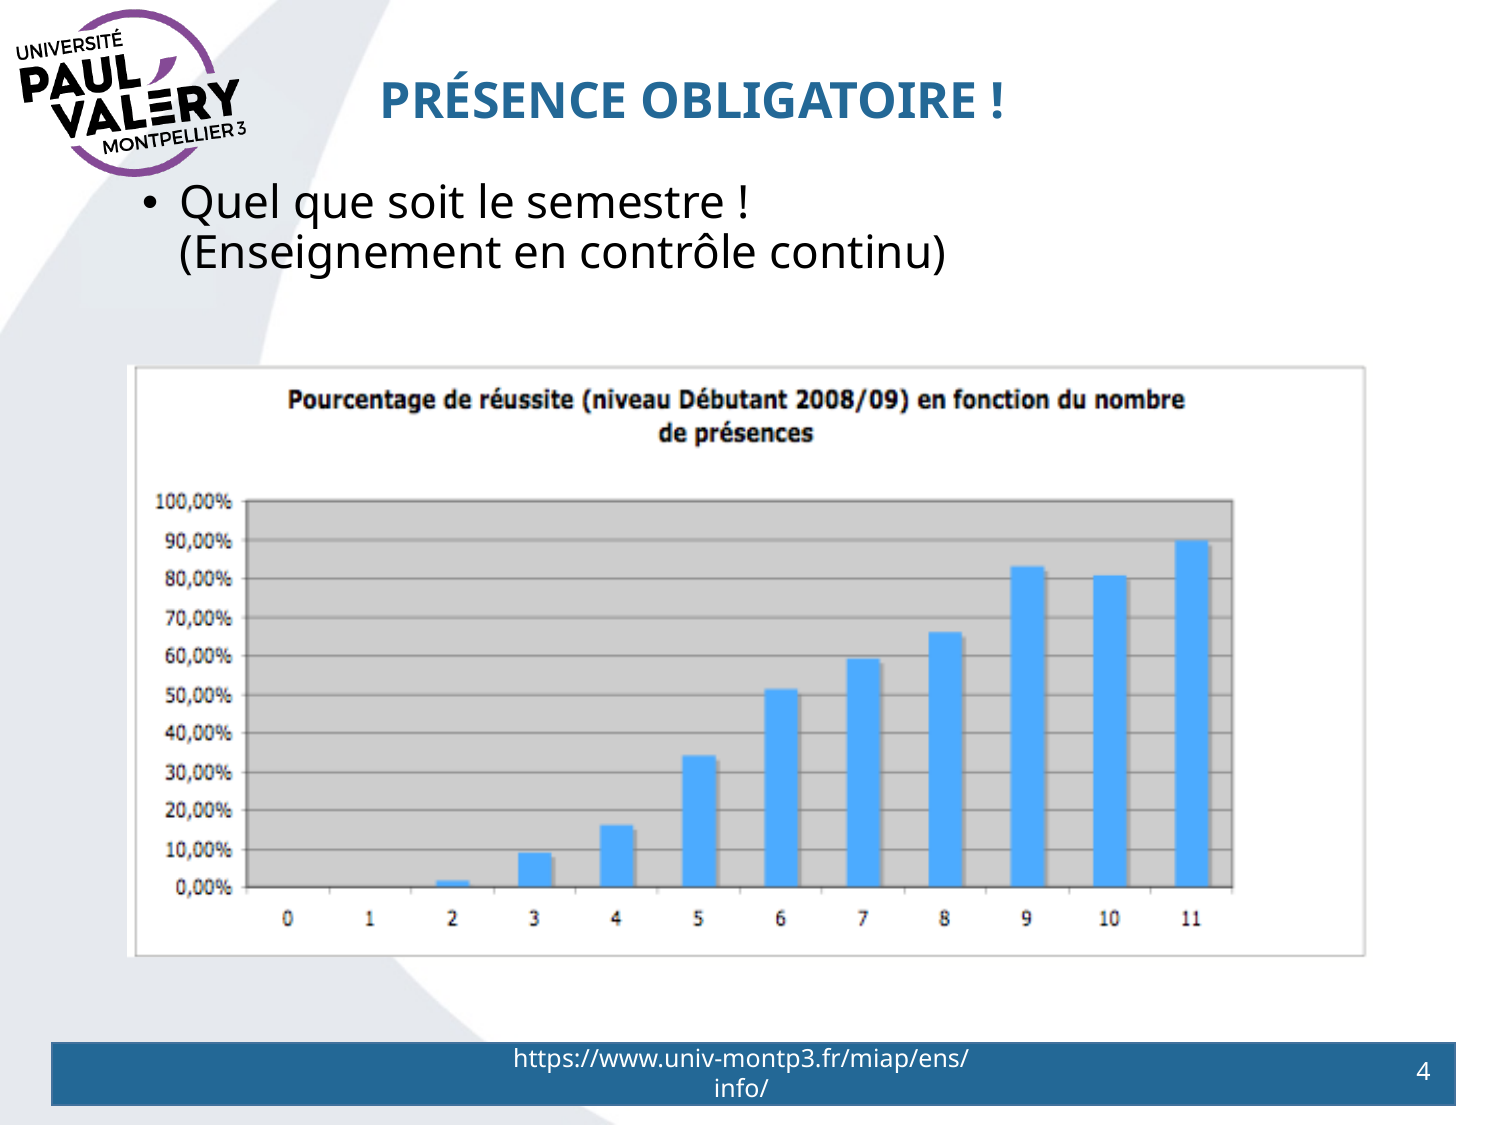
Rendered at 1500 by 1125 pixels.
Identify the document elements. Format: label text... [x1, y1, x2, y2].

slide_number 4 [1107, 1042, 1446, 1103]
text_box Quel que soit le semestre ! (Enseignement en contrôle continu) [127, 171, 1421, 805]
picture [0, 0, 1500, 1125]
text_box Présence Obligatoire ! [364, 0, 1500, 211]
footer https://www.univ-montp3.fr/miap/ens/info/ [480, 1042, 1004, 1103]
